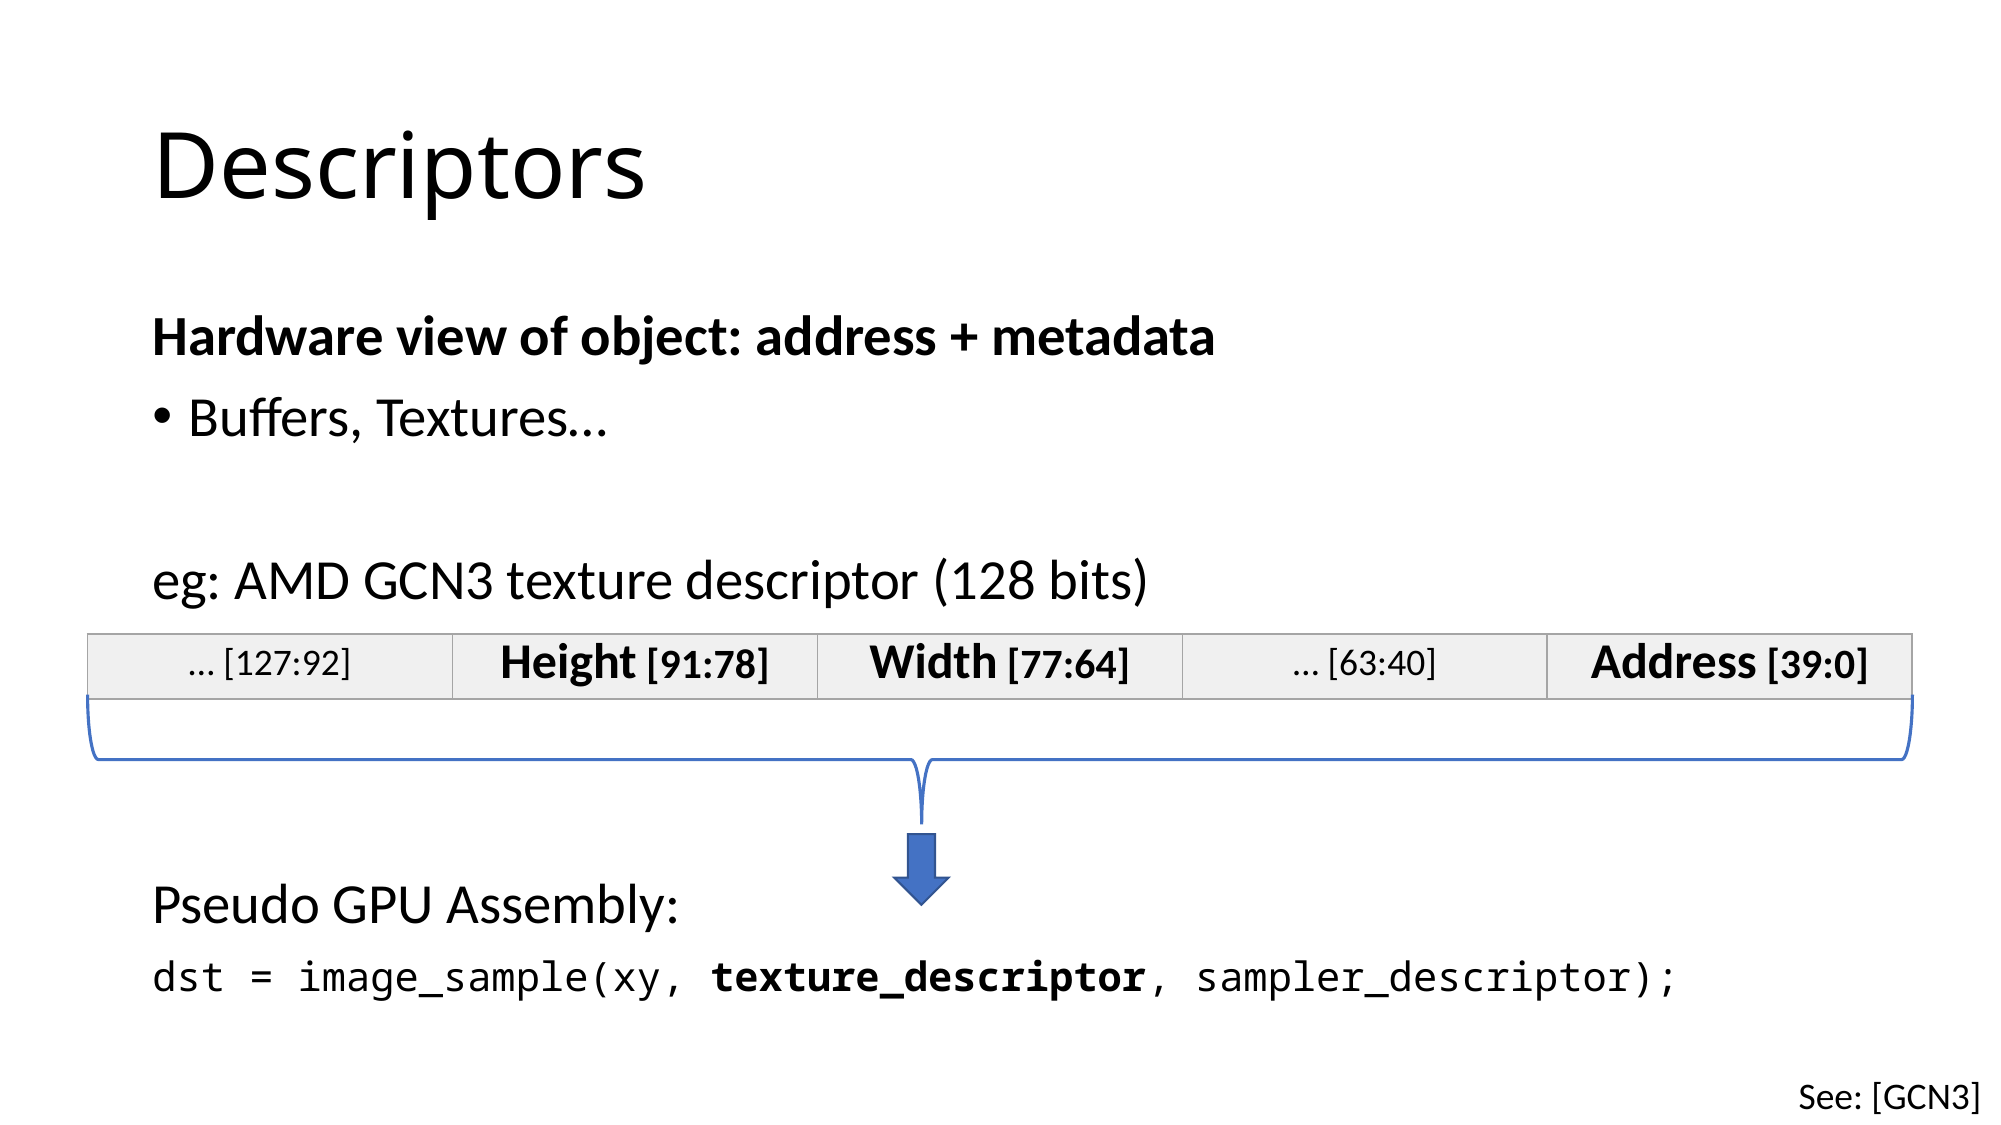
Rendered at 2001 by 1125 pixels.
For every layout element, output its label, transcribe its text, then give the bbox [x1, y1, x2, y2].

table_header … [63:40] [1183, 635, 1546, 694]
title Descriptors [137, 59, 1863, 278]
table_header Width [77:64] [818, 635, 1182, 694]
text_box See: [GCN3] [1783, 1064, 1997, 1125]
table_header Height [91:78] [453, 635, 817, 694]
text_box [891, 833, 952, 907]
list Hardware view of object: address + metadata Buffers, Textures… eg: AMD GCN3 texture descriptor (128 bits) Pseudo GPU Assembly: dst = image_sample(xy, texture_descriptor, sampler_descriptor); [137, 762, 1863, 1014]
table_header … [127:92] [88, 635, 452, 694]
table_header Address [39:0] [1548, 635, 1911, 694]
list Hardware view of object: address + metadata Buffers, Textures… eg: AMD GCN3 texture descriptor (128 bits) Pseudo GPU Assembly: dst = image_sample(xy, texture_descriptor, sampler_descriptor); [137, 299, 1863, 633]
text_box [86, 694, 1915, 825]
